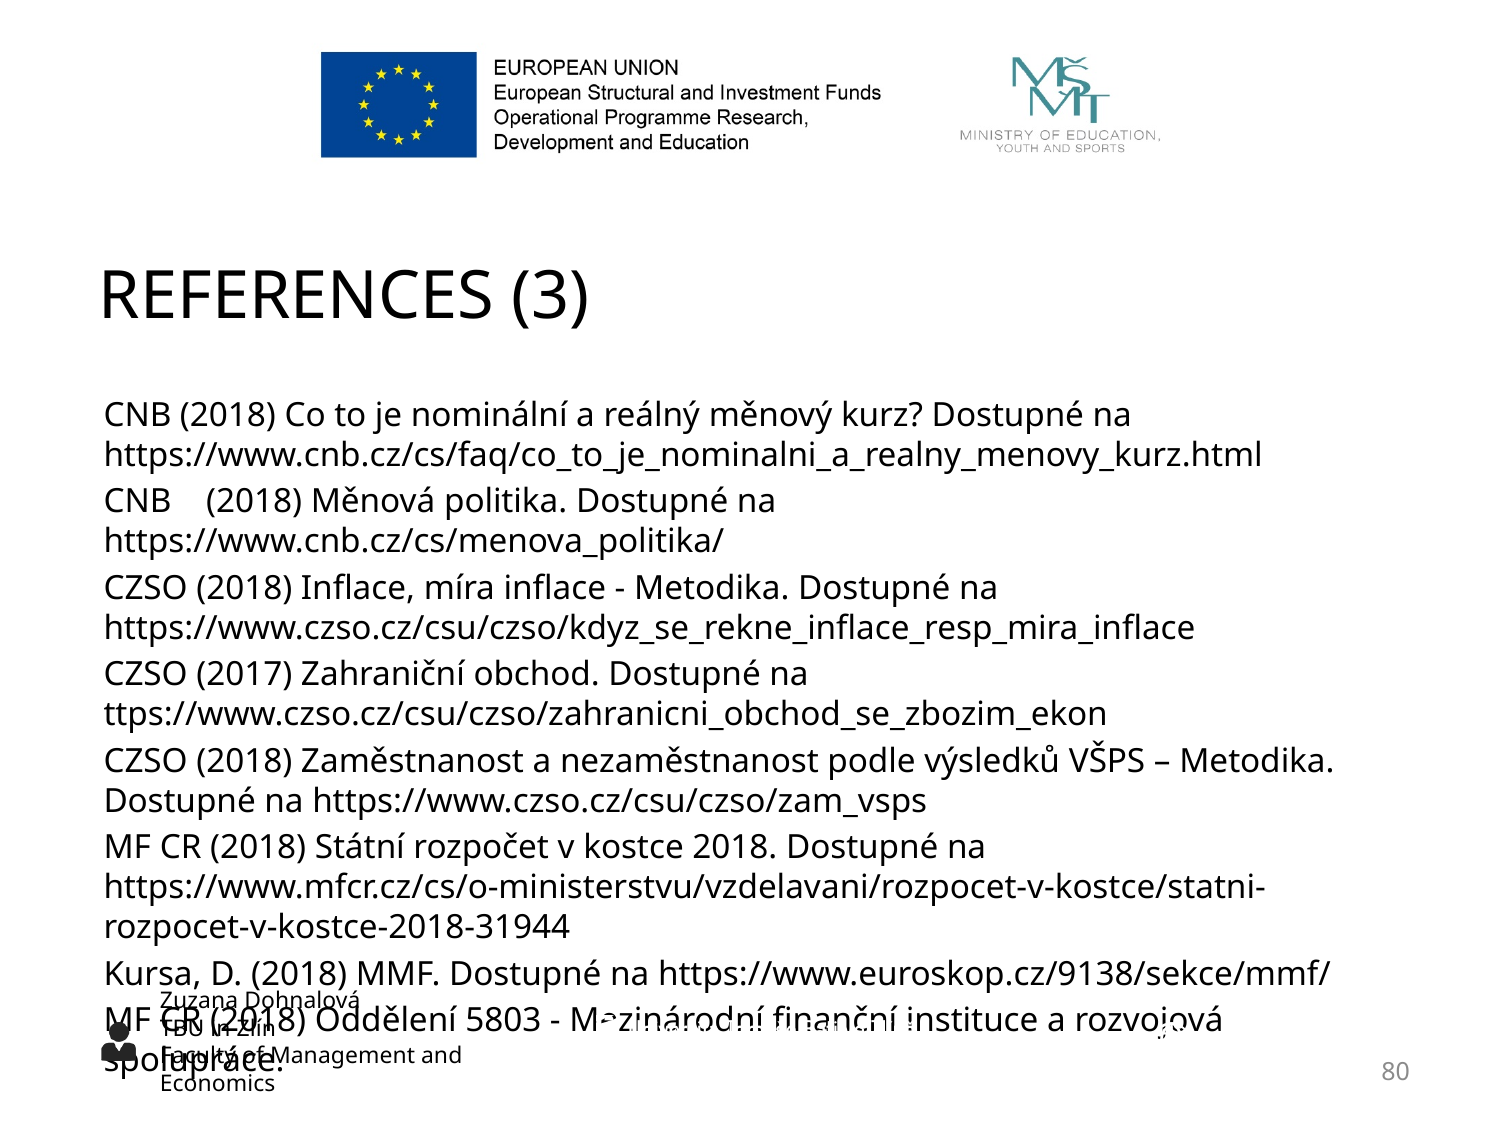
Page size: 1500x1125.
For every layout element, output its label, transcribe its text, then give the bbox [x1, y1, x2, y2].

picture [101, 1021, 136, 1062]
title REFERENCES (3) [83, 209, 1427, 375]
footer Zuzana Dohnalová TBU in Zlín Faculty of Management and Economics [145, 999, 538, 1083]
slide_number 80 [1074, 1042, 1425, 1103]
picture [596, 1015, 914, 1063]
picture [268, 0, 1212, 210]
text_box fhs.utb.cz [1187, 1000, 1500, 1083]
picture [1151, 1021, 1191, 1062]
subtitle CNB (2018) Co to je nominální a reálný měnový kurz? Dostupné na https://www.cnb.cz/cs/faq/co_to_je_nominalni_a_realny_menovy_kurz.html CNB (2018) Měnová politika. Dostupné na https://www.cnb.cz/cs/menova_politika/ CZSO (2018) Inflace, míra inflace - Metodika. Dostupné na https://www.czso.cz/csu/czso/kdyz_se_rekne_inflace_resp_mira_inflace CZSO (2017) Zahraniční obchod. Dostupné na ttps://www.czso.cz/csu/czso/zahranicni_obchod_se_zbozim_ekon CZSO (2018) Zaměstnanost a nezaměstnanost podle výsledků VŠPS – Metodika. Dostupné na https://www.czso.cz/csu/czso/zam_vsps MF CR (2018) Státní rozpočet v kostce 2018. Dostupné na https://www.mfcr.cz/cs/o-ministerstvu/vzdelavani/rozpocet-v-kostce/statni-rozpocet-v-kostce-2018-31944 Kursa, D. (2018) MMF. Dostupné na https://www.euroskop.cz/9138/sekce/mmf/ MF CR (2018) Oddělení 5803 - Mezinárodní finanční instituce a rozvojová spolupráce. [88, 385, 1398, 965]
